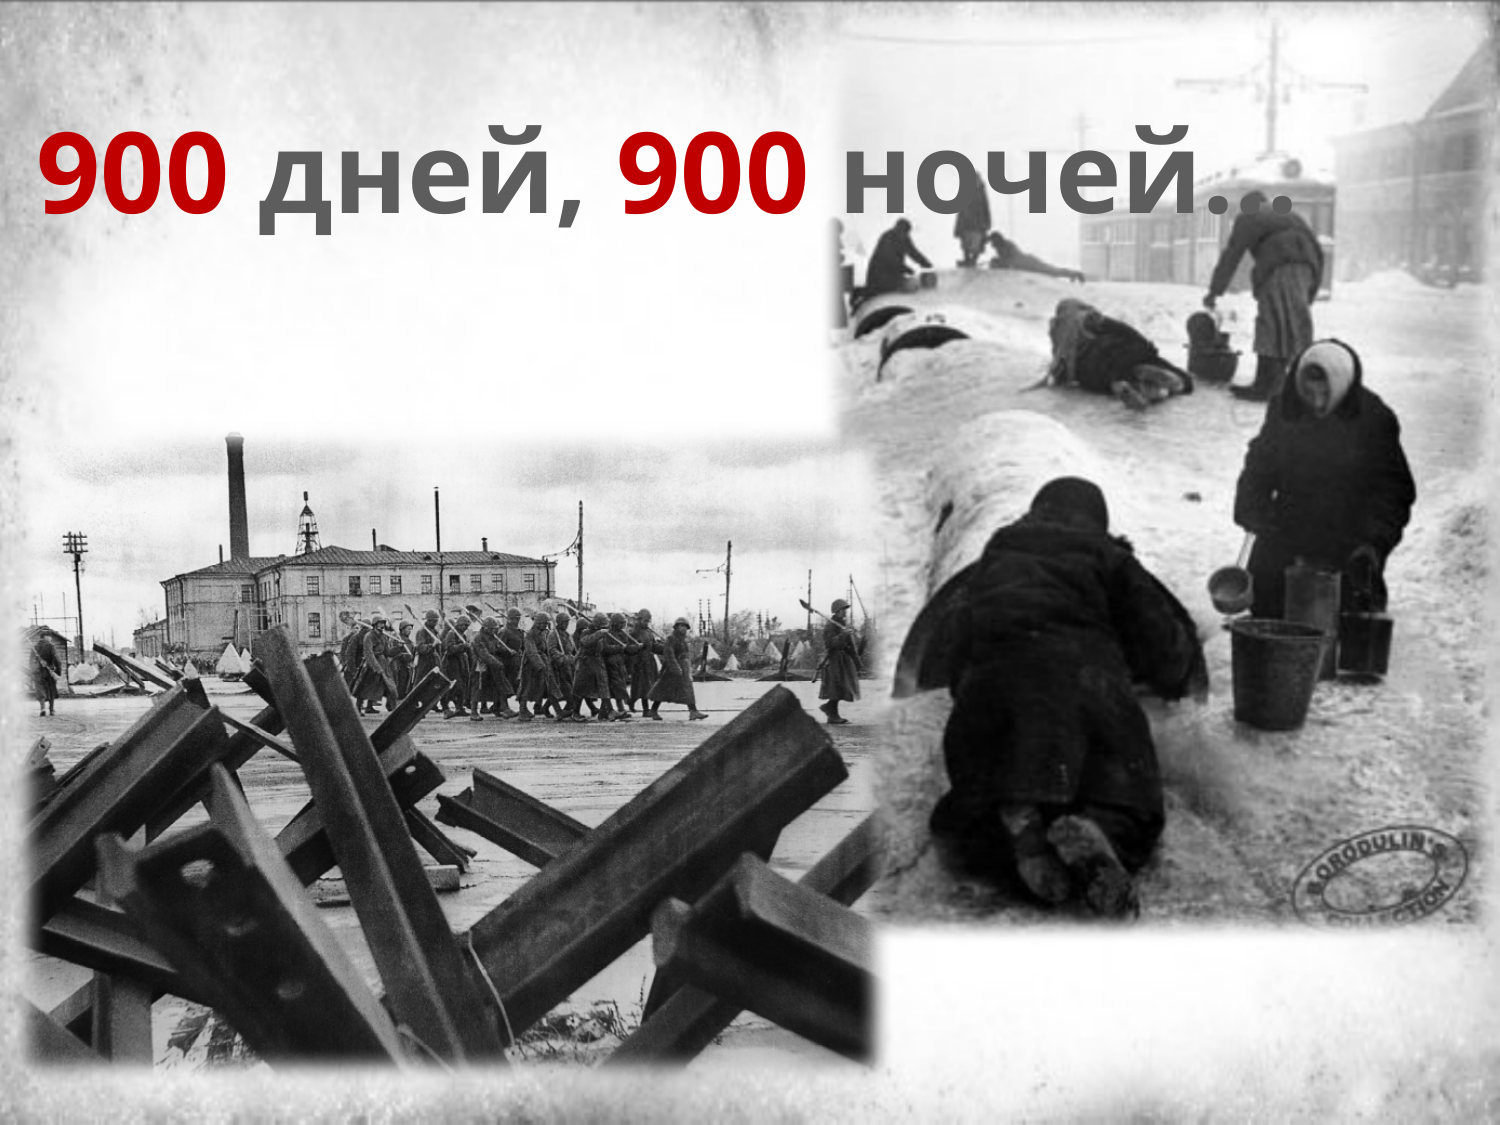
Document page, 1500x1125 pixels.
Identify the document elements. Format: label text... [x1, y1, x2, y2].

text_box 900 дней, 900 ночей… [21, 93, 815, 244]
picture [0, 0, 1500, 1125]
